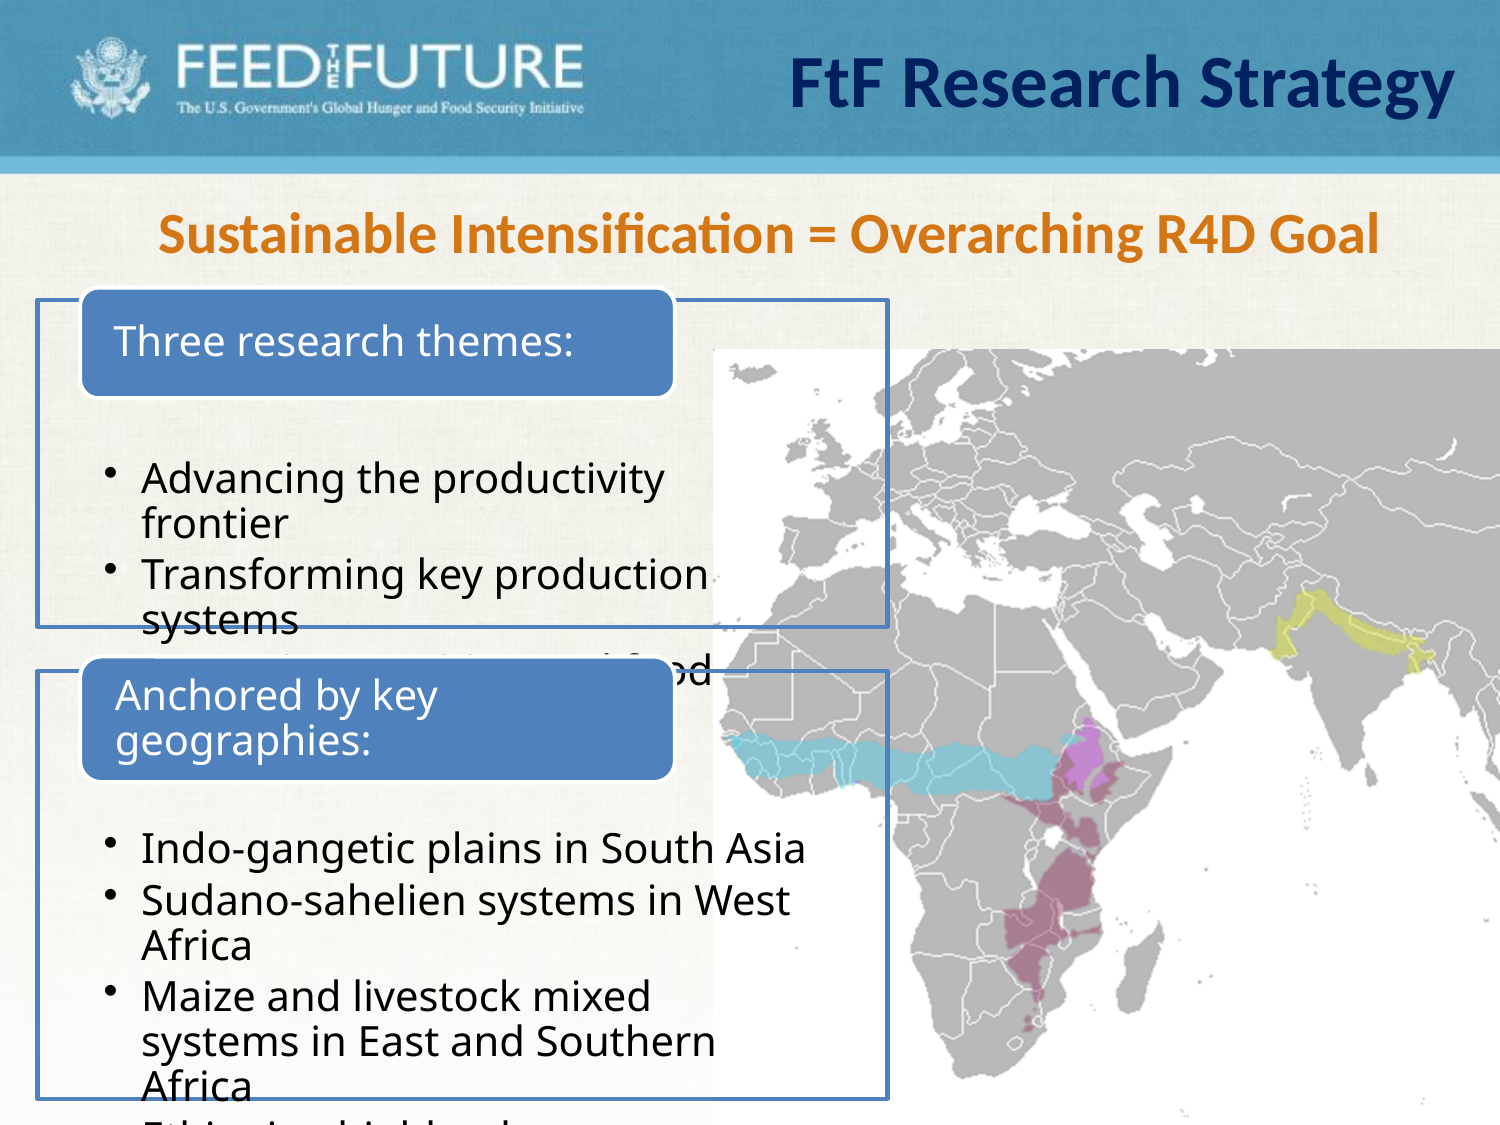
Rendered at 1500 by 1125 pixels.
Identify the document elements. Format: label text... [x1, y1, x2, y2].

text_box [37, 287, 888, 1101]
picture [0, 0, 1500, 1125]
text_box FtF Research Strategy [774, 24, 1500, 130]
text_box Sustainable Intensification = Overarching R4D Goal [143, 187, 1396, 273]
